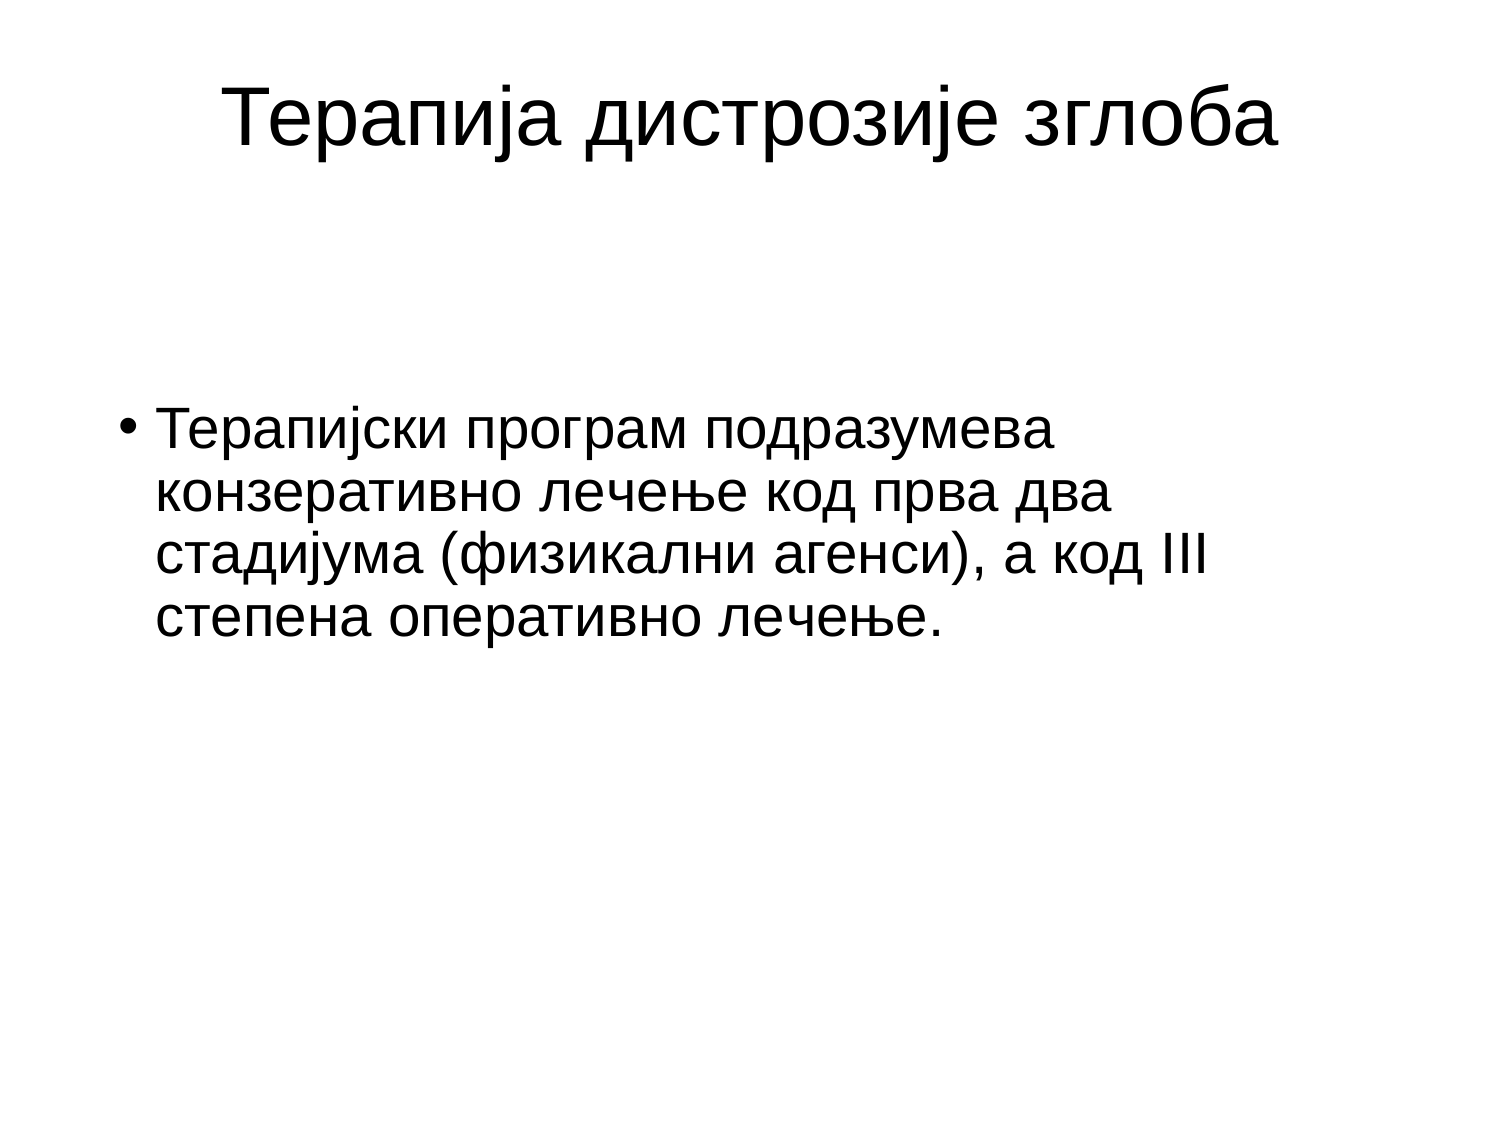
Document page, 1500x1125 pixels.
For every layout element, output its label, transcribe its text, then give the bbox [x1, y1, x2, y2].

title Терапија дистрозије зглоба [103, 59, 1397, 278]
list Терапијски програм подразумева конзеративно лечење код прва два стадијума (физикални агенси), а код III степена оперативно лечење. [103, 299, 1397, 1014]
